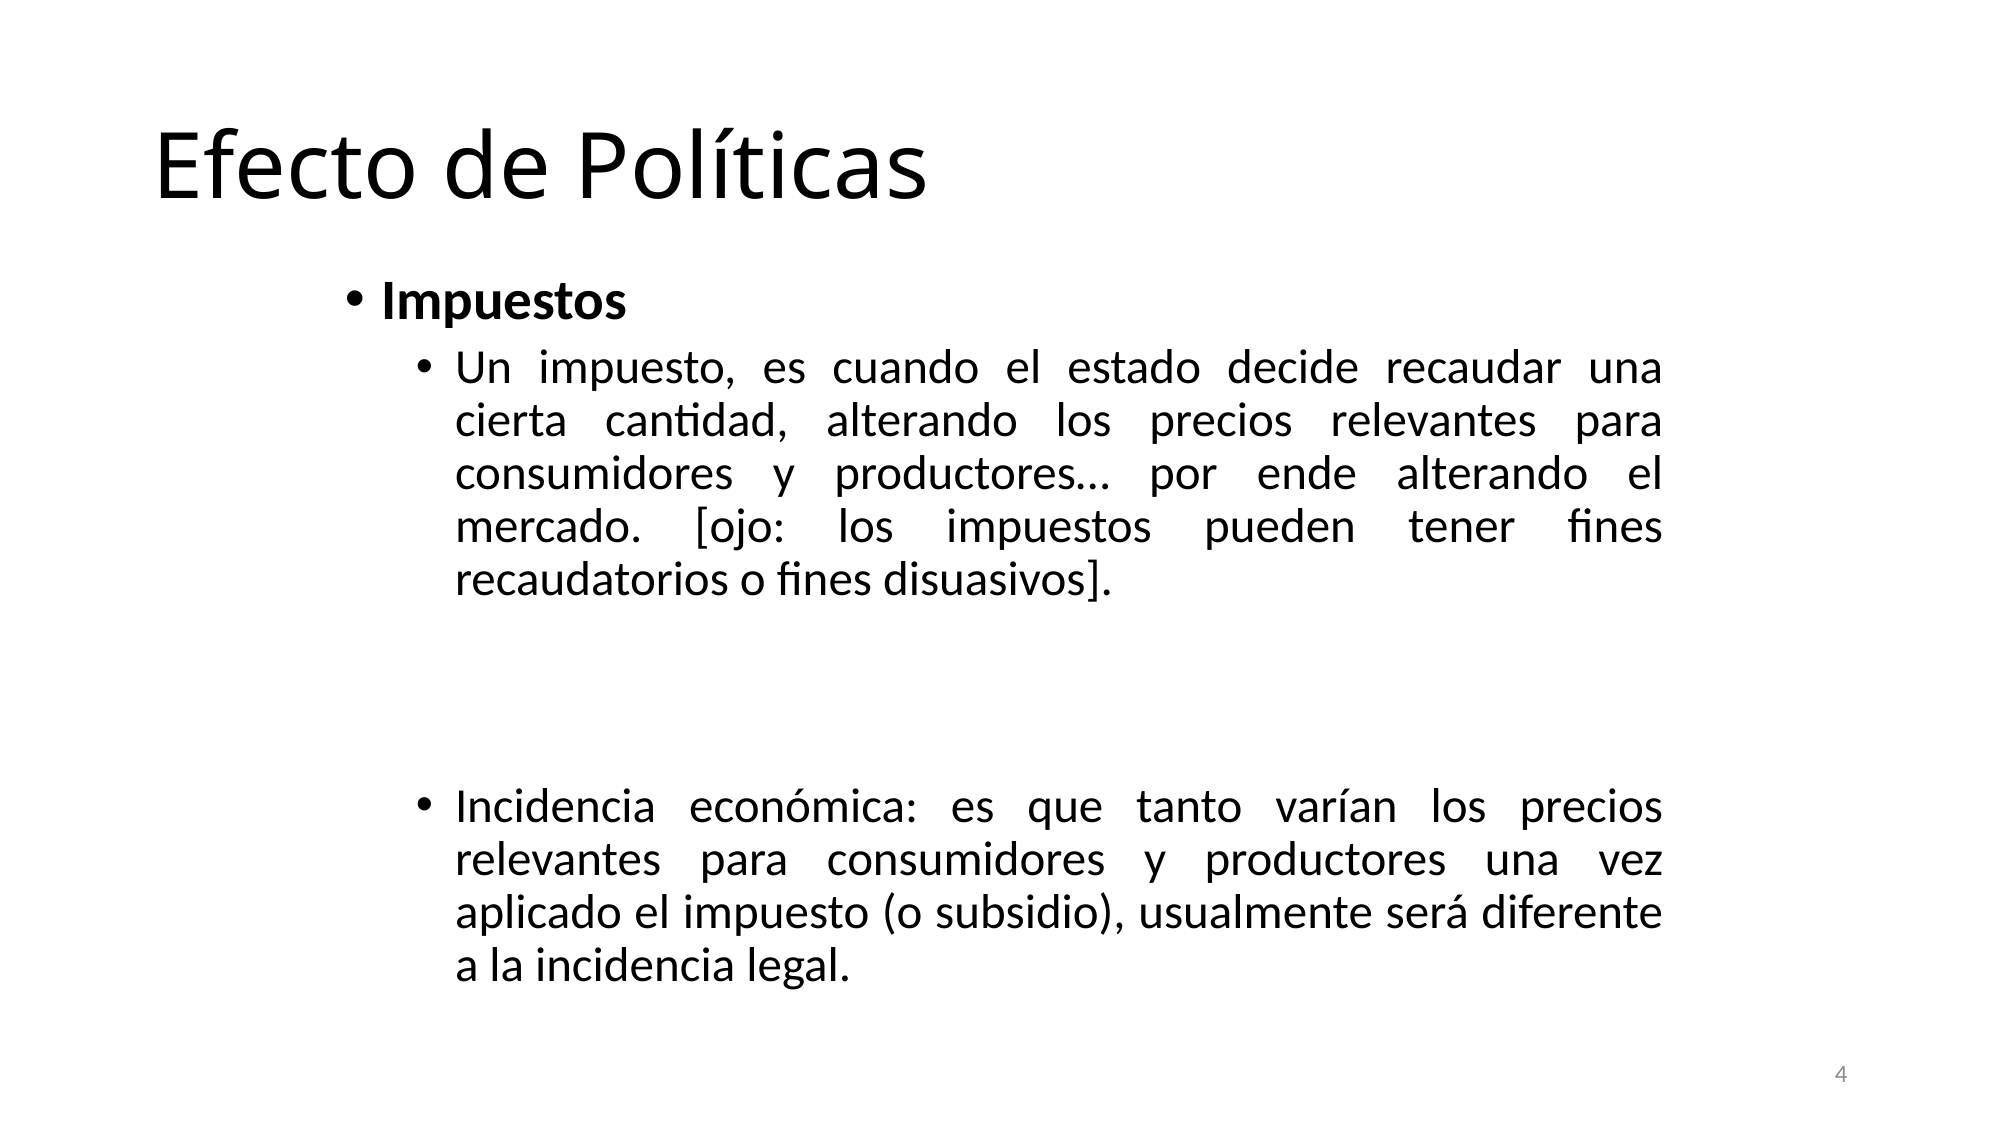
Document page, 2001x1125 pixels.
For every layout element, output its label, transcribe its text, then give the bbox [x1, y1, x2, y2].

title Efecto de Políticas [137, 59, 1863, 278]
slide_number 4 [1412, 1042, 1863, 1103]
list Impuestos Un impuesto, es cuando el estado decide recaudar una cierta cantidad, alterando los precios relevantes para consumidores y productores… por ende alterando el mercado. [ojo: los impuestos pueden tener fines recaudatorios o fines disuasivos]. Incidencia económica: es que tanto varían los precios relevantes para consumidores y productores una vez aplicado el impuesto (o subsidio), usualmente será diferente a la incidencia legal. [329, 262, 1680, 1005]
